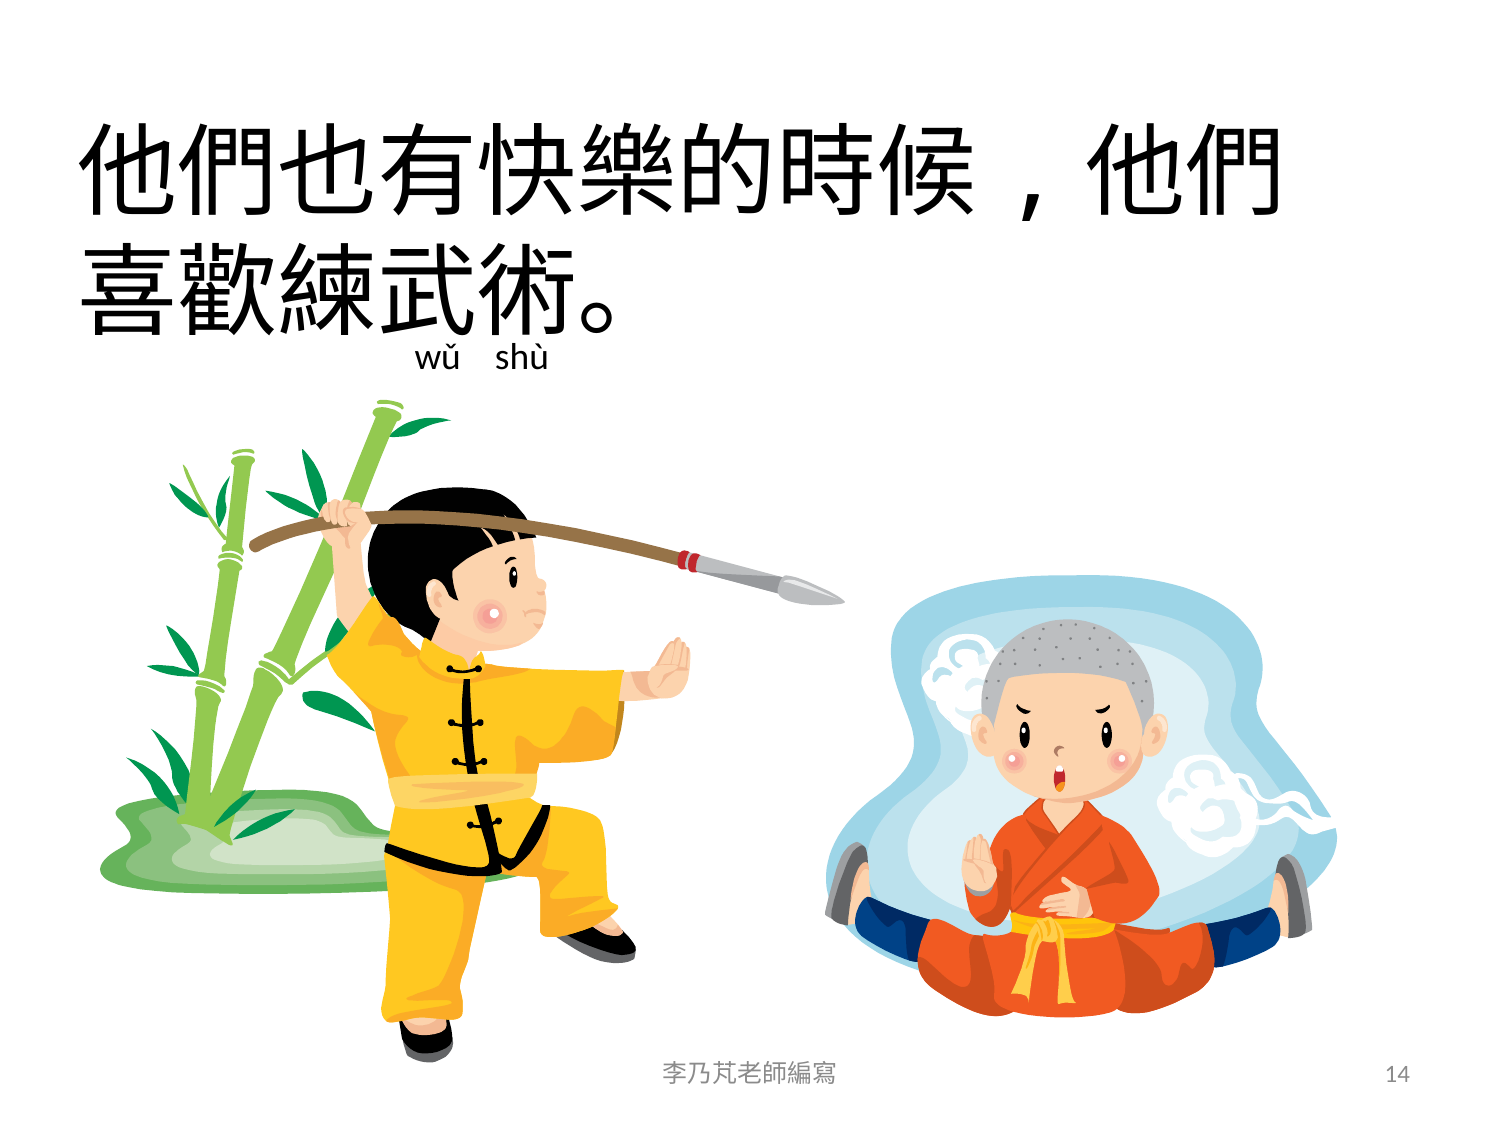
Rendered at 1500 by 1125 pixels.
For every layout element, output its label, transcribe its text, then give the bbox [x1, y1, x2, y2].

picture [99, 399, 1379, 1063]
slide_number 14 [1074, 1042, 1425, 1103]
text_box 他們也有快樂的時候,他們 喜歡練武術。 [62, 99, 1363, 355]
text_box wǔ shù [399, 324, 613, 398]
footer 李乃芃老師編寫 [512, 1042, 988, 1103]
